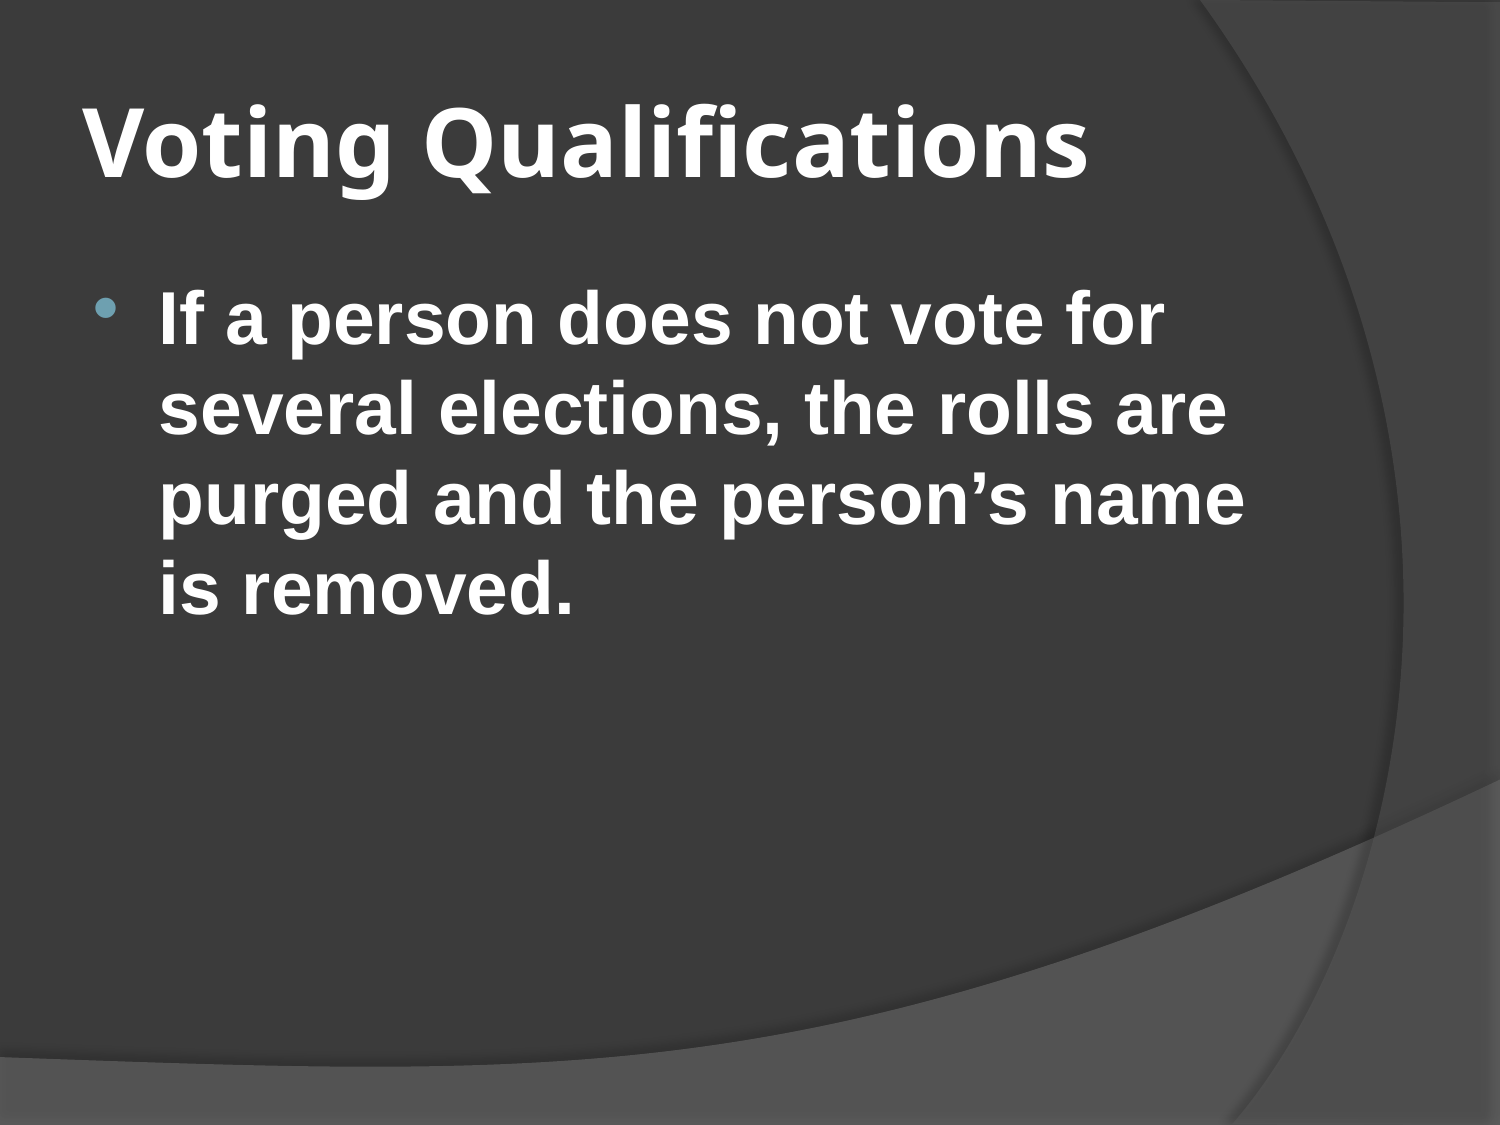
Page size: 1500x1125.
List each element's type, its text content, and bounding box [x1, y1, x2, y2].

title Voting Qualifications [75, 45, 1300, 233]
list If a person does not vote for several elections, the rolls are purged and the person’s name is removed. [75, 262, 1338, 1038]
